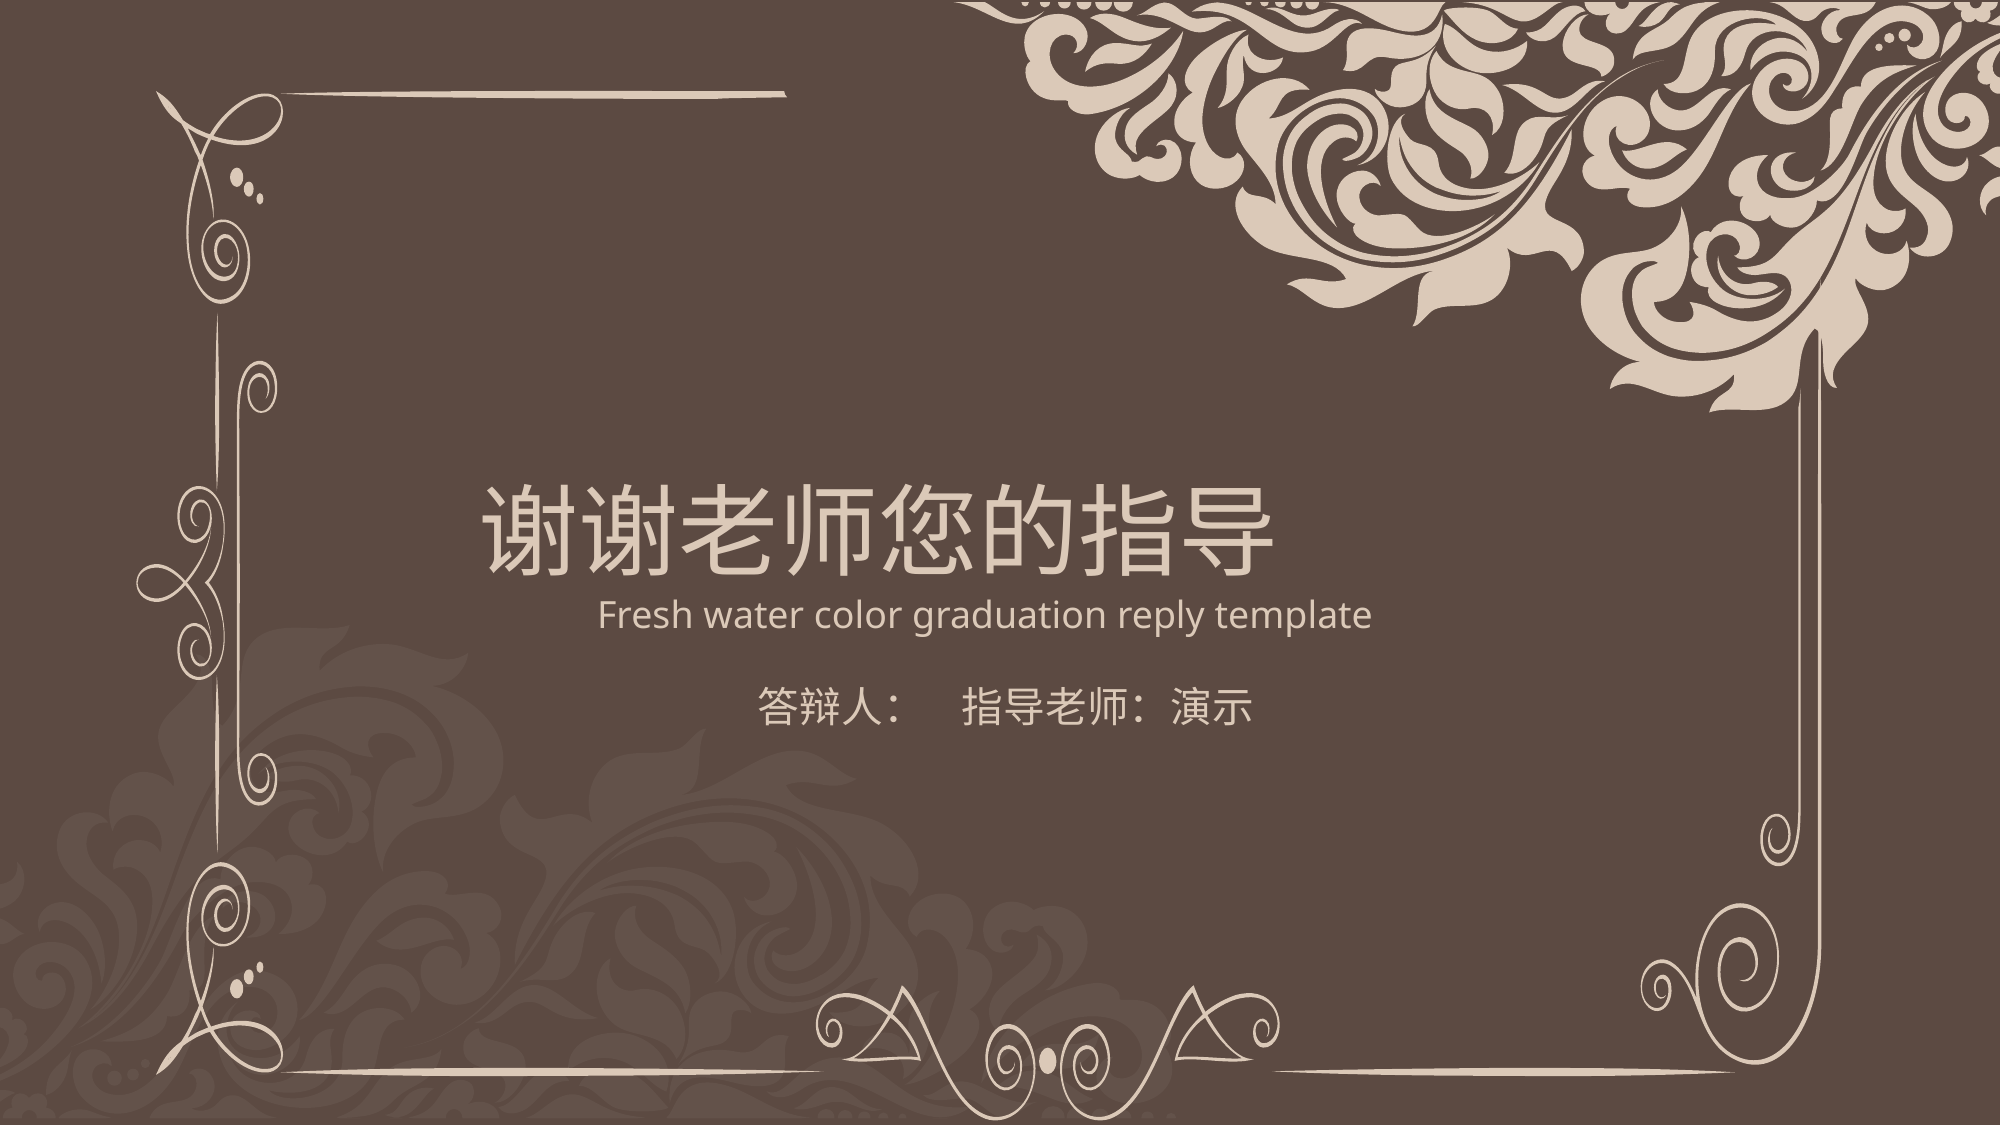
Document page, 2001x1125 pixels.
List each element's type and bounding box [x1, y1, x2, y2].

text_box [0, 0, 2000, 1125]
